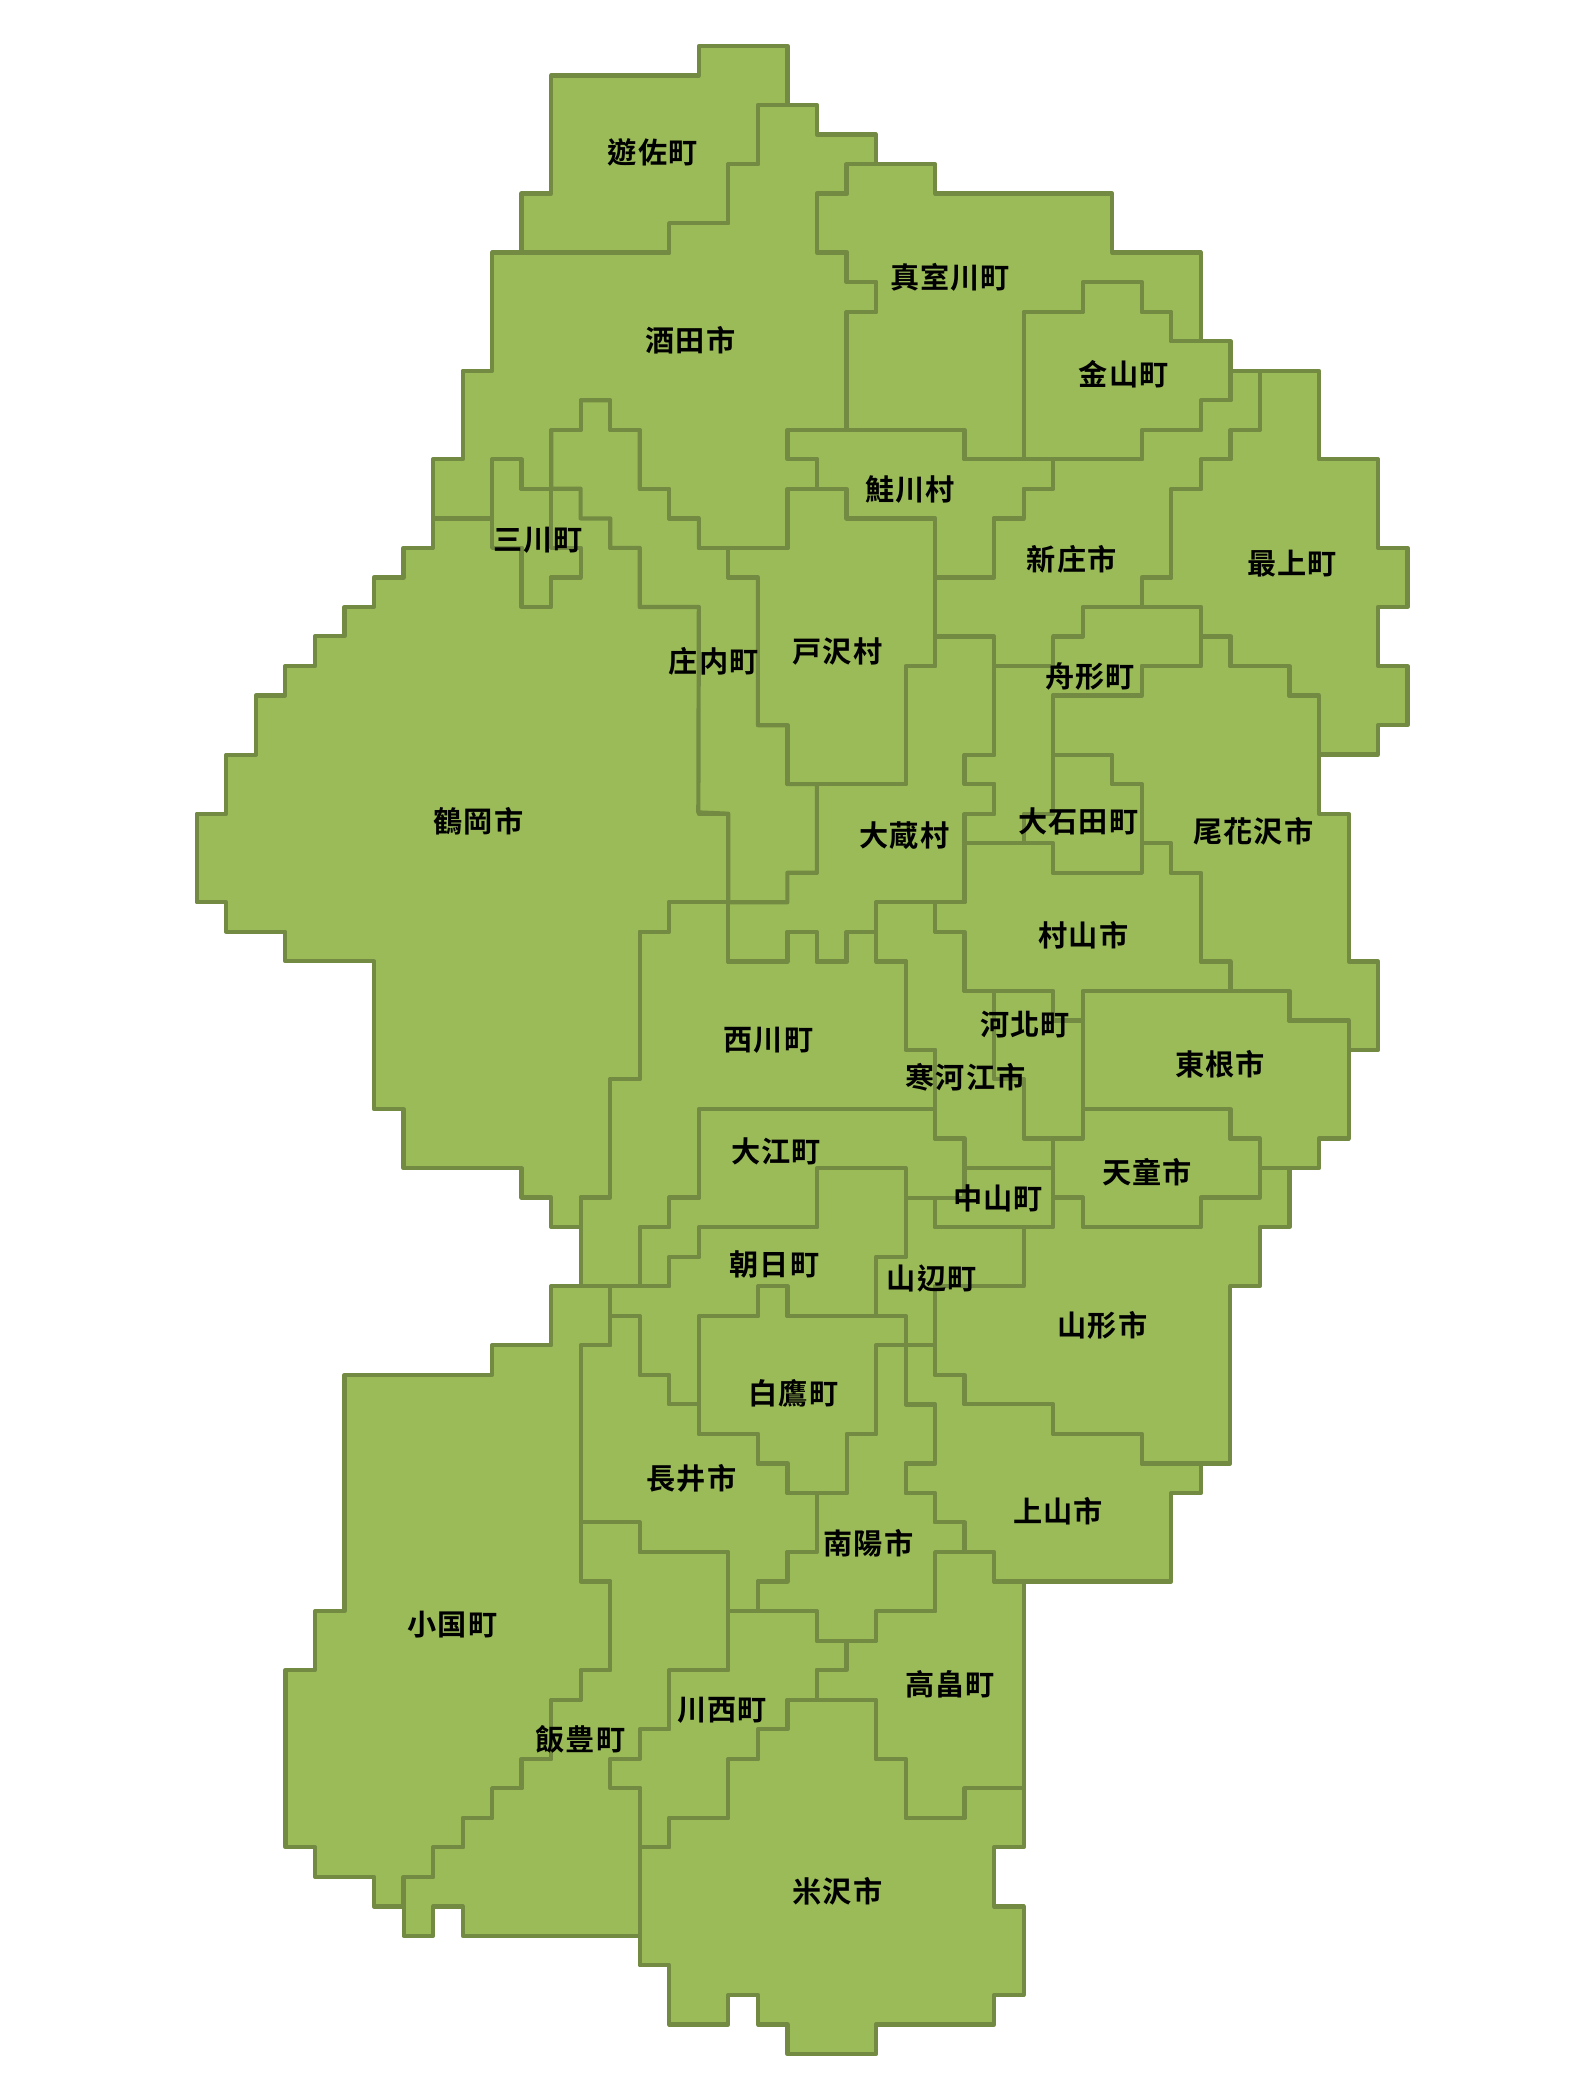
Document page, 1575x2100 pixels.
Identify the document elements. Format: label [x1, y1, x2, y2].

text_box [196, 45, 1408, 2055]
